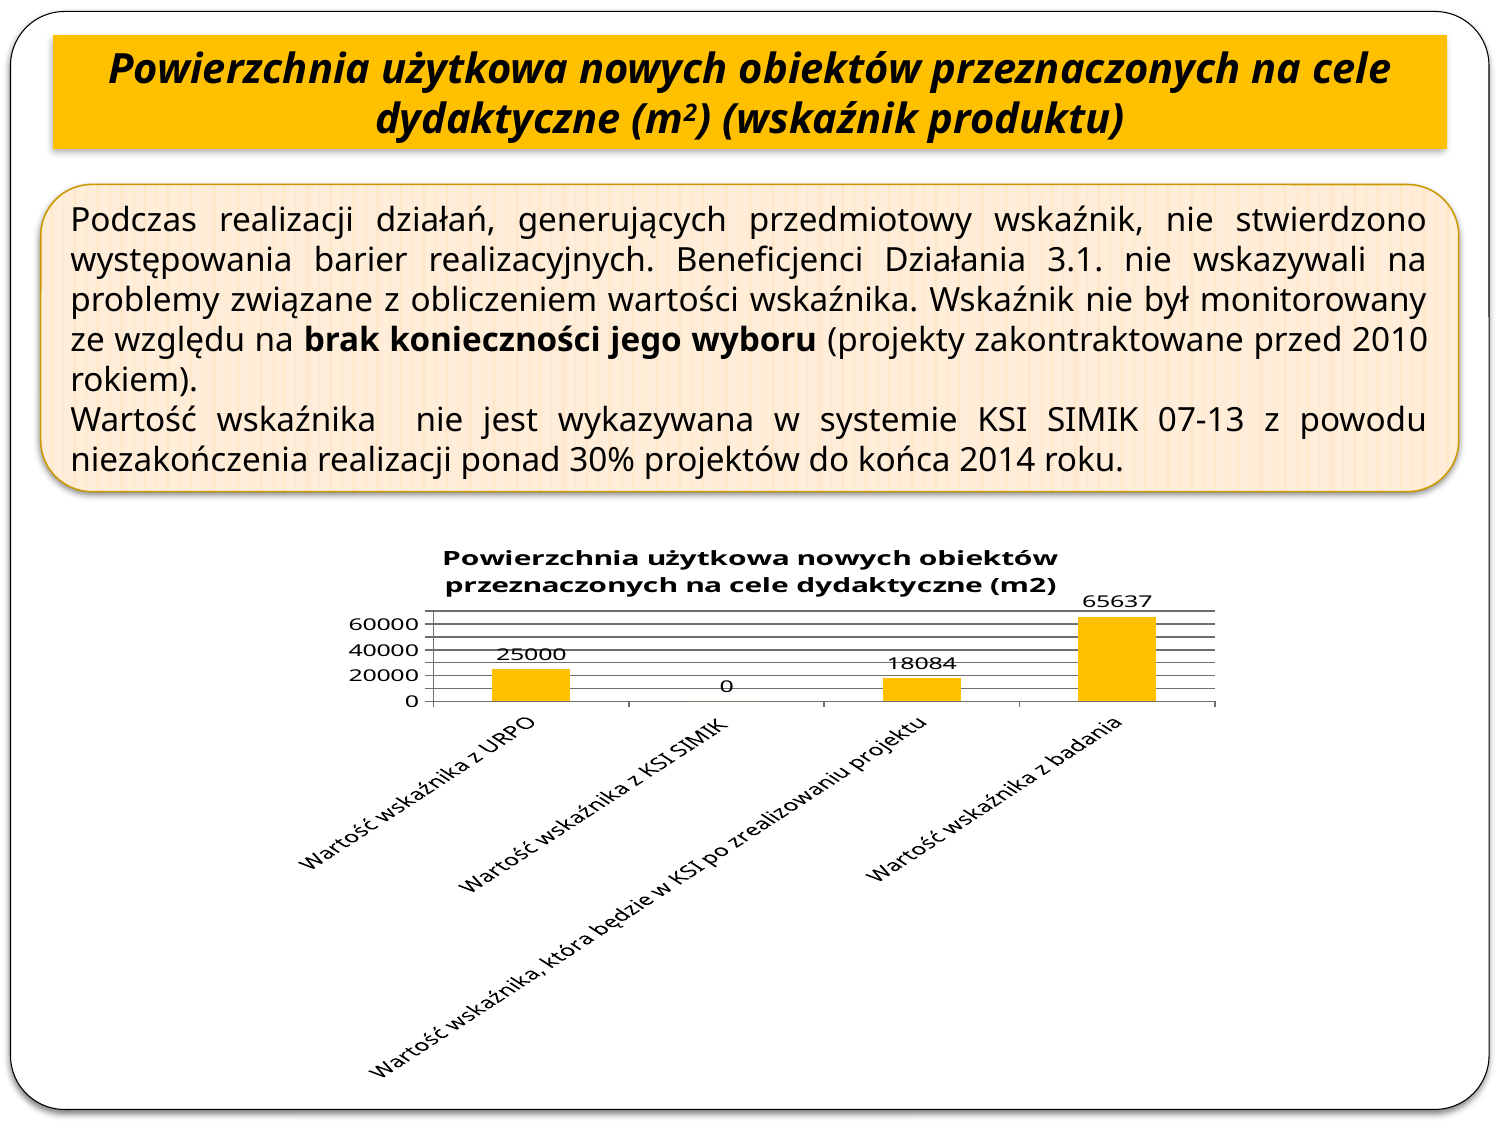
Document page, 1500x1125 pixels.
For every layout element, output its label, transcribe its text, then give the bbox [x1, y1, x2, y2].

text_box [374, 282, 1125, 342]
chart [265, 526, 1235, 1084]
text_box Podczas realizacji działań, generujących przedmiotowy wskaźnik, nie stwierdzono występowania barier realizacyjnych. Beneficjenci Działania 3.1. nie wskazywali na problemy związane z obliczeniem wartości wskaźnika. Wskaźnik nie był monitorowany ze względu na brak konieczności jego wyboru (projekty zakontraktowane przed 2010 rokiem). Wartość wskaźnika nie jest wykazywana w systemie KSI SIMIK 07-13 z powodu niezakończenia realizacji ponad 30% projektów do końca 2014 roku. [39, 183, 1460, 493]
text_box Powierzchnia użytkowa nowych obiektów przeznaczonych na cele dydaktyczne (m2) (wskaźnik produktu) [53, 35, 1448, 149]
